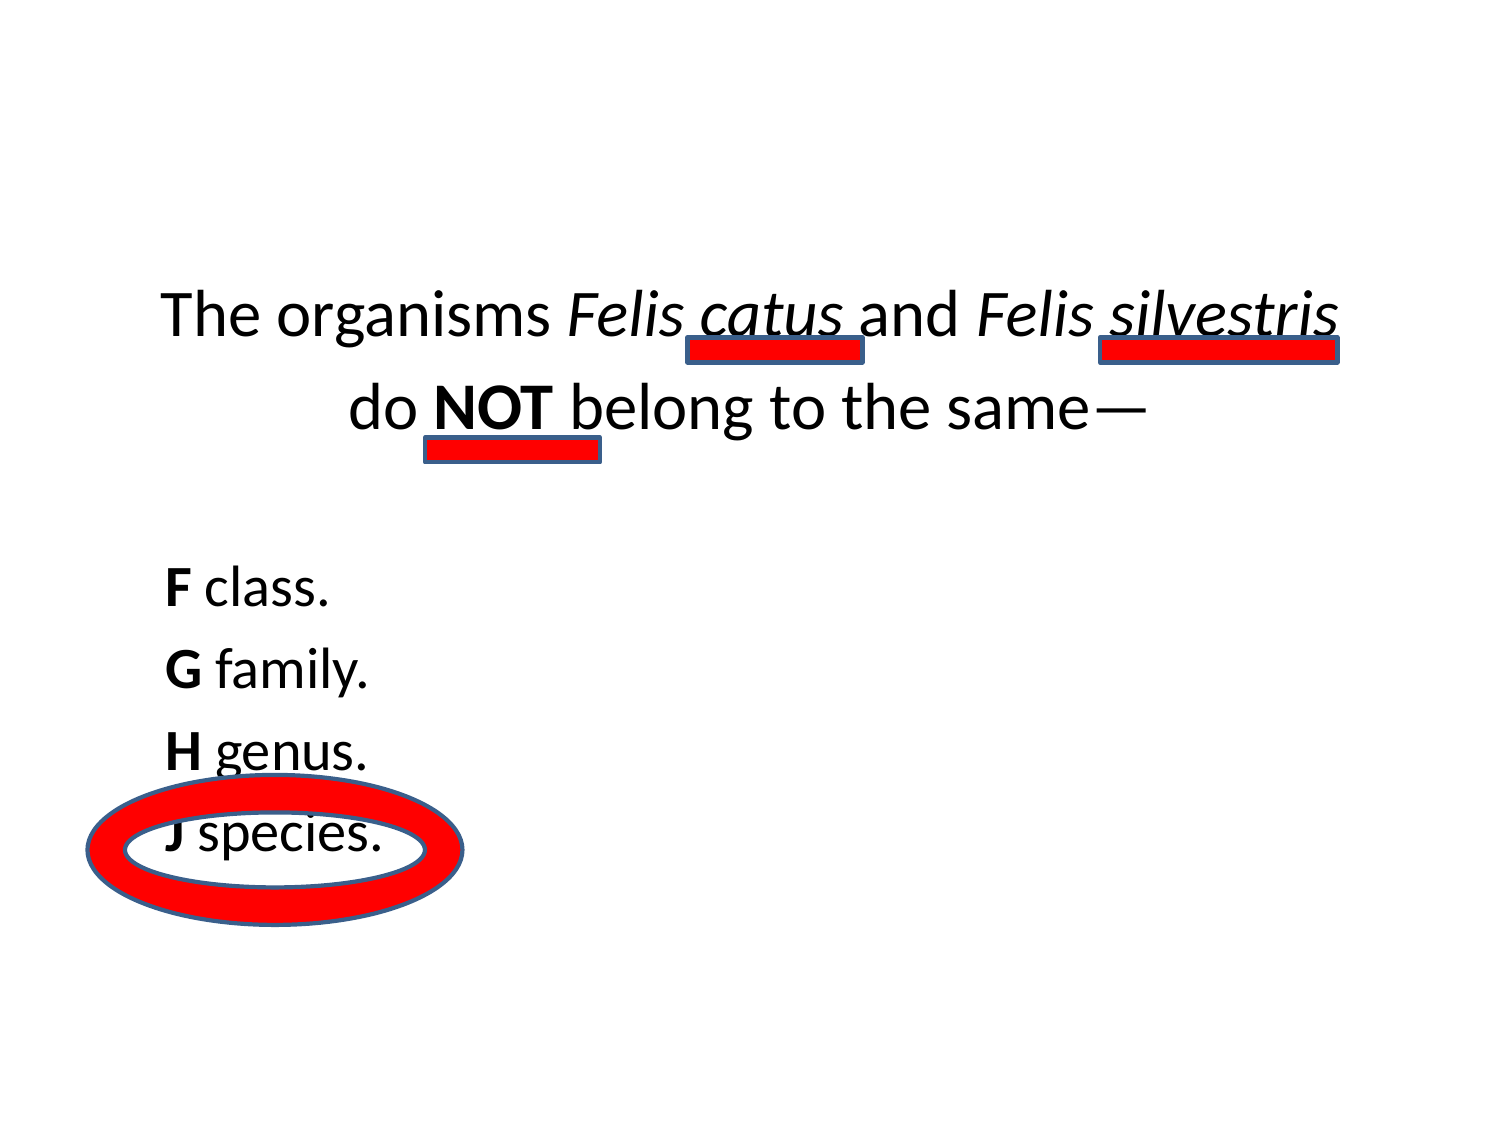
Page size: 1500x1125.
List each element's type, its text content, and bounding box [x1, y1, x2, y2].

text_box [423, 435, 602, 464]
text_box [85, 772, 465, 928]
list The organisms Felis catus and Felis silvestris do NOT belong to the same— F class. G family. H genus. J species. [75, 262, 1425, 1005]
text_box [1098, 335, 1340, 365]
text_box [685, 335, 865, 365]
